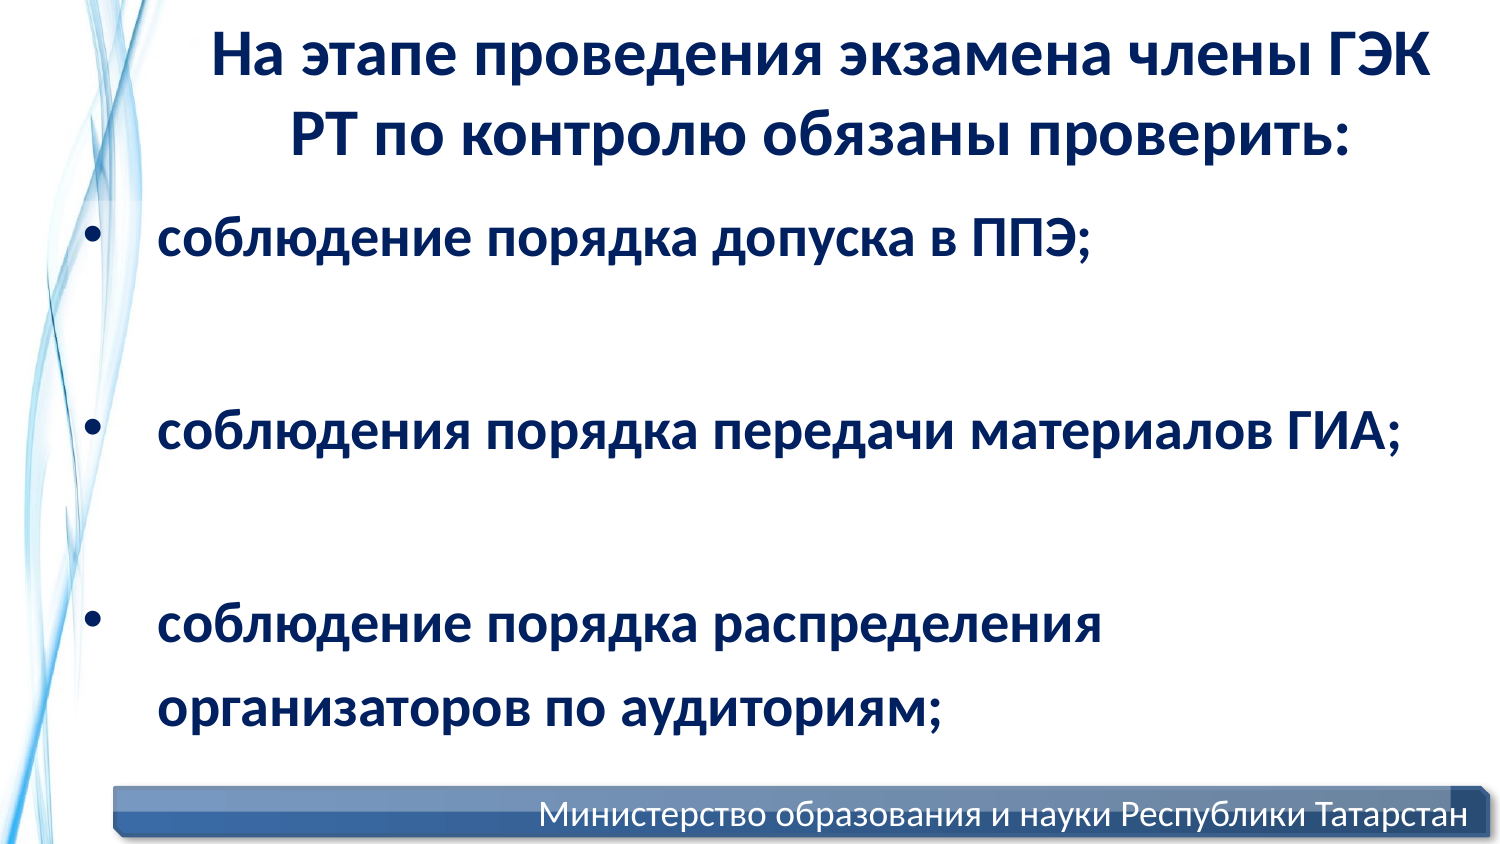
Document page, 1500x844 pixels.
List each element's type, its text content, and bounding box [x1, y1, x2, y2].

picture [0, 0, 231, 844]
text_box На этапе проведения экзамена члены ГЭК РТ по контролю обязаны проверить: [233, 1, 1447, 174]
text_box Министерство образования и науки Республики Татарстан [235, 785, 1491, 838]
text_box соблюдение порядка допуска в ППЭ; соблюдения порядка передачи материалов ГИА; соблюдение порядка распределения организаторов по аудиториям; [235, 199, 1453, 814]
